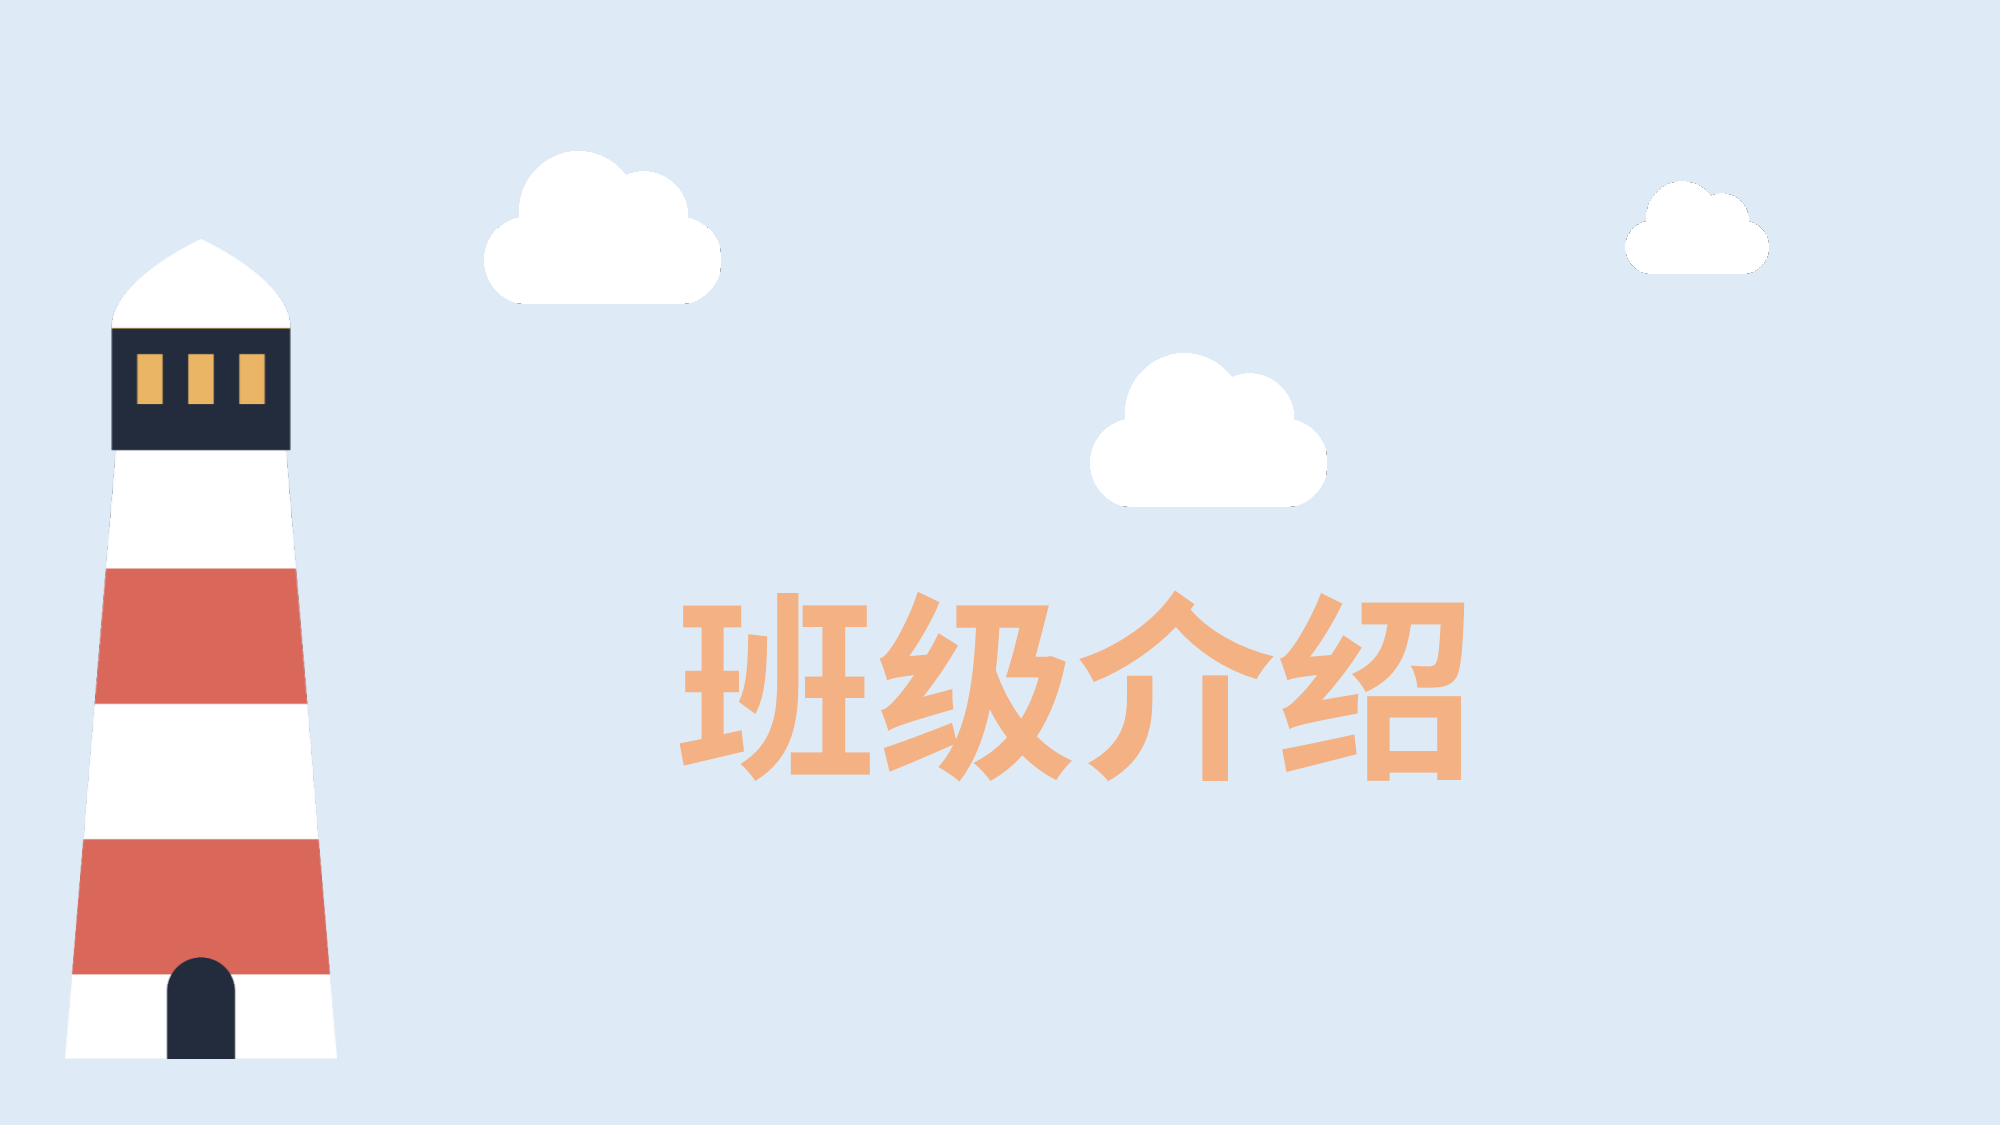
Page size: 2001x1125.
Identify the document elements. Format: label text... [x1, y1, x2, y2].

picture [1090, 353, 1327, 507]
picture [65, 239, 337, 1060]
picture [484, 151, 721, 304]
text_box 班级介绍 [661, 555, 1571, 811]
picture [1625, 181, 1769, 274]
